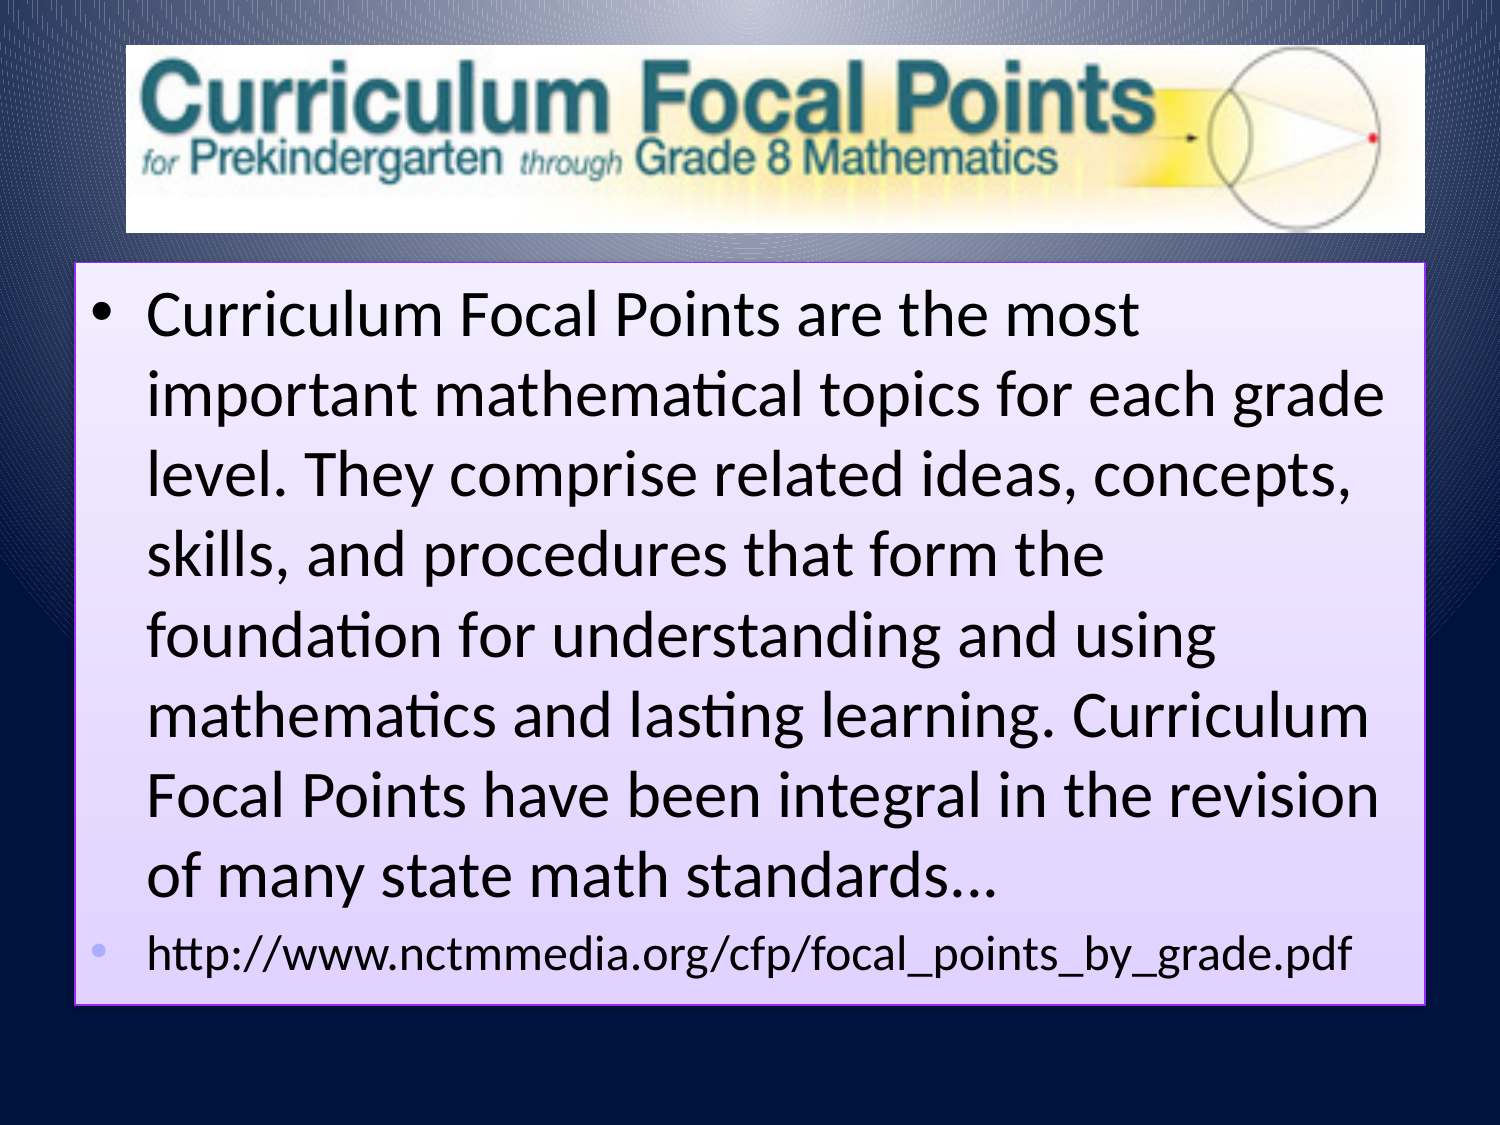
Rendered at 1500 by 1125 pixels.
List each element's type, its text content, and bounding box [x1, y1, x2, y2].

list Curriculum Focal Points are the most important mathematical topics for each grade level. They comprise related ideas, concepts, skills, and procedures that form the foundation for understanding and using mathematics and lasting learning. Curriculum Focal Points have been integral in the revision of many state math standards... http://www.nctmmedia.org/cfp/focal_points_by_grade.pdf [74, 262, 1426, 1006]
picture [126, 44, 1426, 233]
